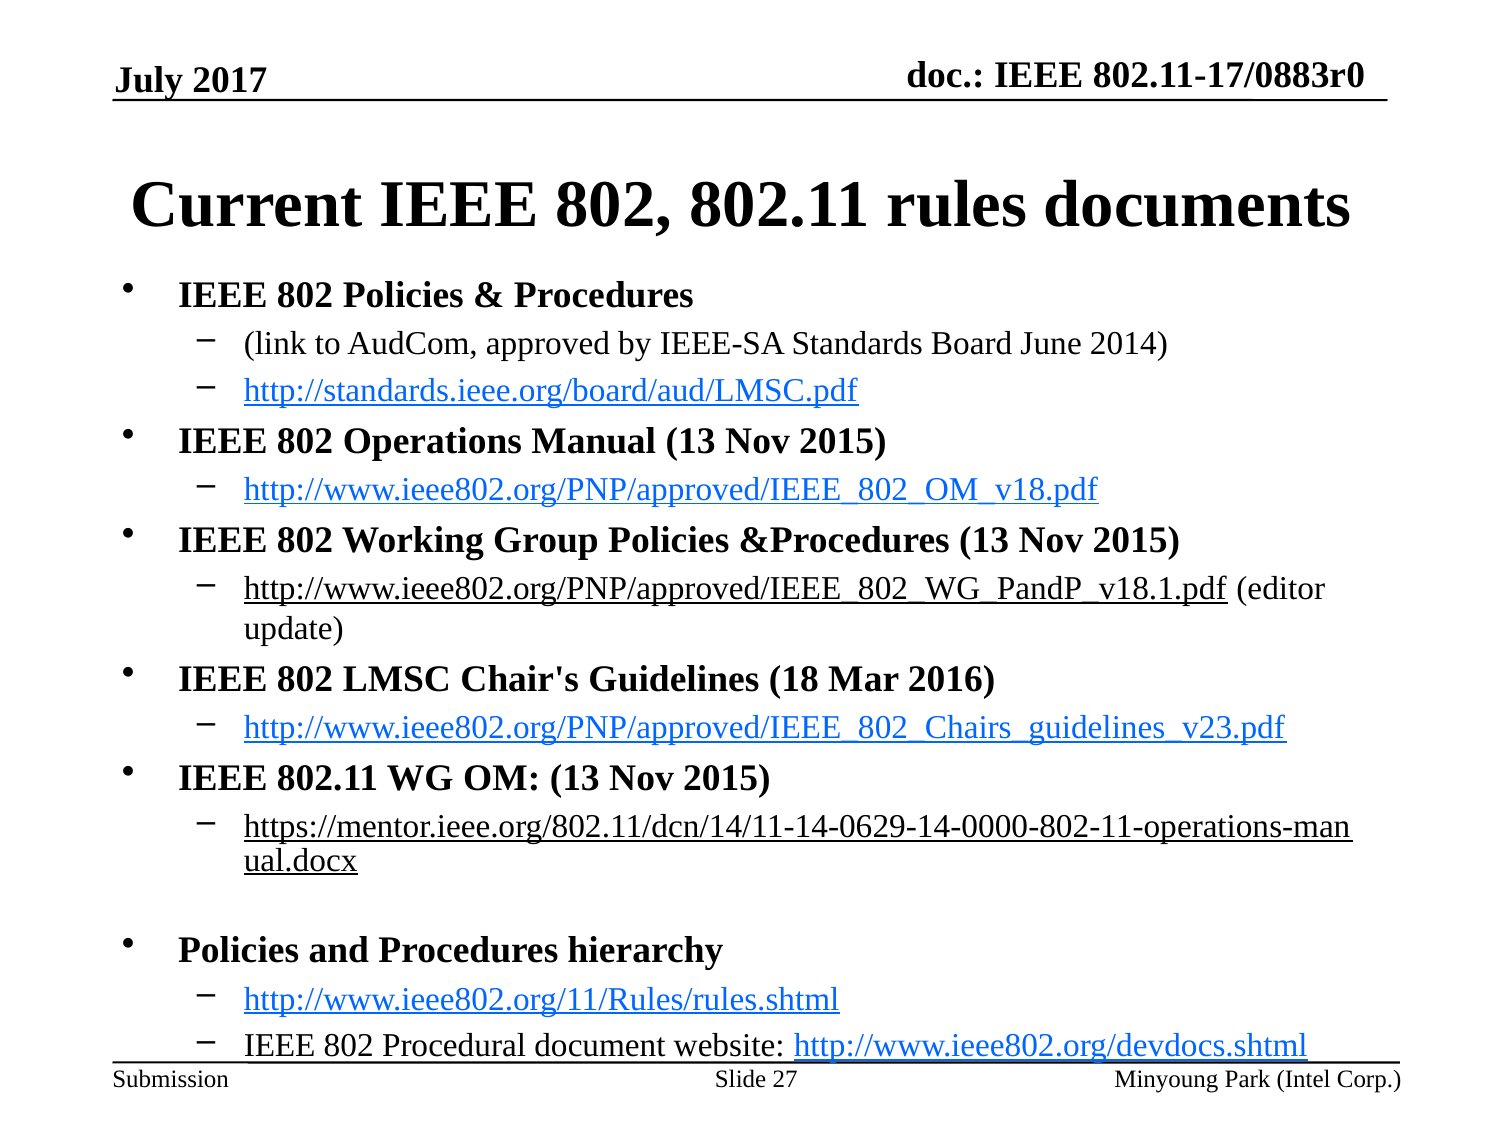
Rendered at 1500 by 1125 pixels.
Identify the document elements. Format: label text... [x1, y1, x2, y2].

footer Minyoung Park (Intel Corp.) [949, 1061, 1402, 1093]
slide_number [114, 54, 374, 101]
slide_number Slide 27 [712, 1061, 800, 1093]
list IEEE 802 Policies & Procedures (link to AudCom, approved by IEEE-SA Standards Board June 2014) http://standards.ieee.org/board/aud/LMSC.pdf IEEE 802 Operations Manual (13 Nov 2015) http://www.ieee802.org/PNP/approved/IEEE_802_OM_v18.pdf IEEE 802 Working Group Policies &Procedures (13 Nov 2015) http://www.ieee802.org/PNP/approved/IEEE_802_WG_PandP_v18.1.pdf (editor update) IEEE 802 LMSC Chair's Guidelines (18 Mar 2016) http://www.ieee802.org/PNP/approved/IEEE_802_Chairs_guidelines_v23.pdf IEEE 802.11 WG OM: (13 Nov 2015) https://mentor.ieee.org/802.11/dcn/14/11-14-0629-14-0000-802-11-operations-manual.docx Policies and Procedures hierarchy http://www.ieee802.org/11/Rules/rules.shtml IEEE 802 Procedural document website: http://www.ieee802.org/devdocs.shtml [106, 262, 1382, 938]
title Current IEEE 802, 802.11 rules documents [112, 112, 1388, 288]
